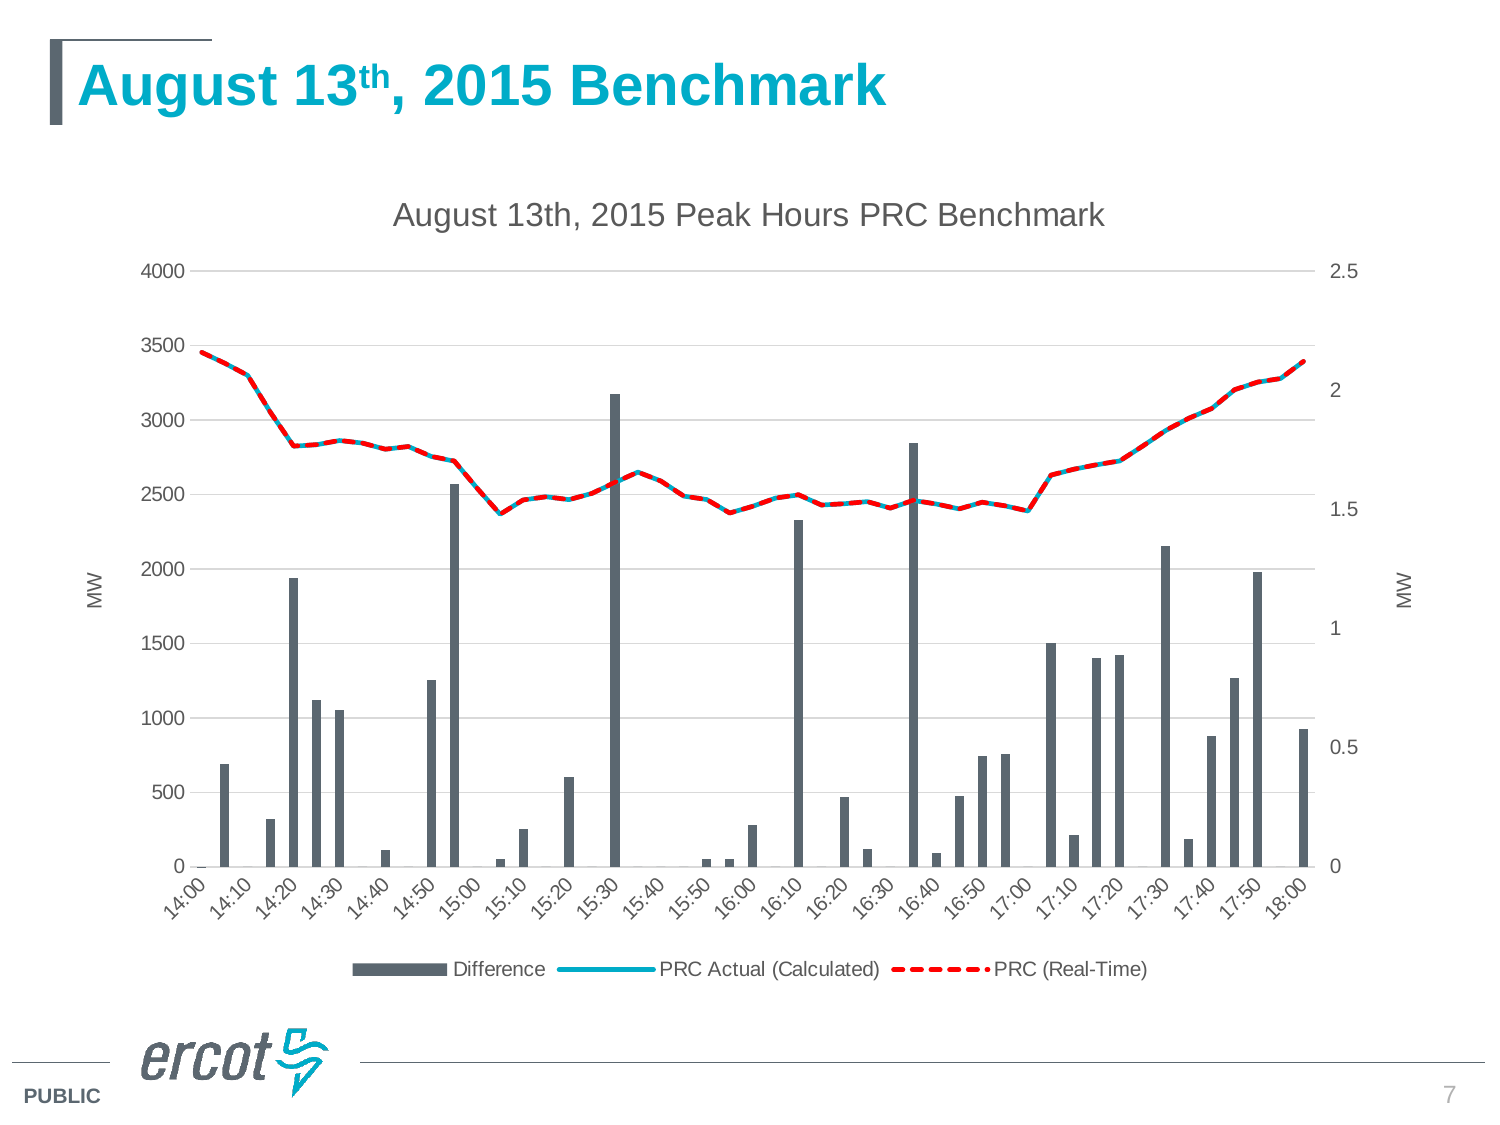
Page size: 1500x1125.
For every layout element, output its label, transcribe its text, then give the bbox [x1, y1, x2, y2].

picture [137, 1024, 332, 1100]
title August 13th, 2015 Benchmark [62, 39, 1450, 125]
slide_number 7 [1412, 1076, 1488, 1112]
chart [49, 162, 1451, 988]
